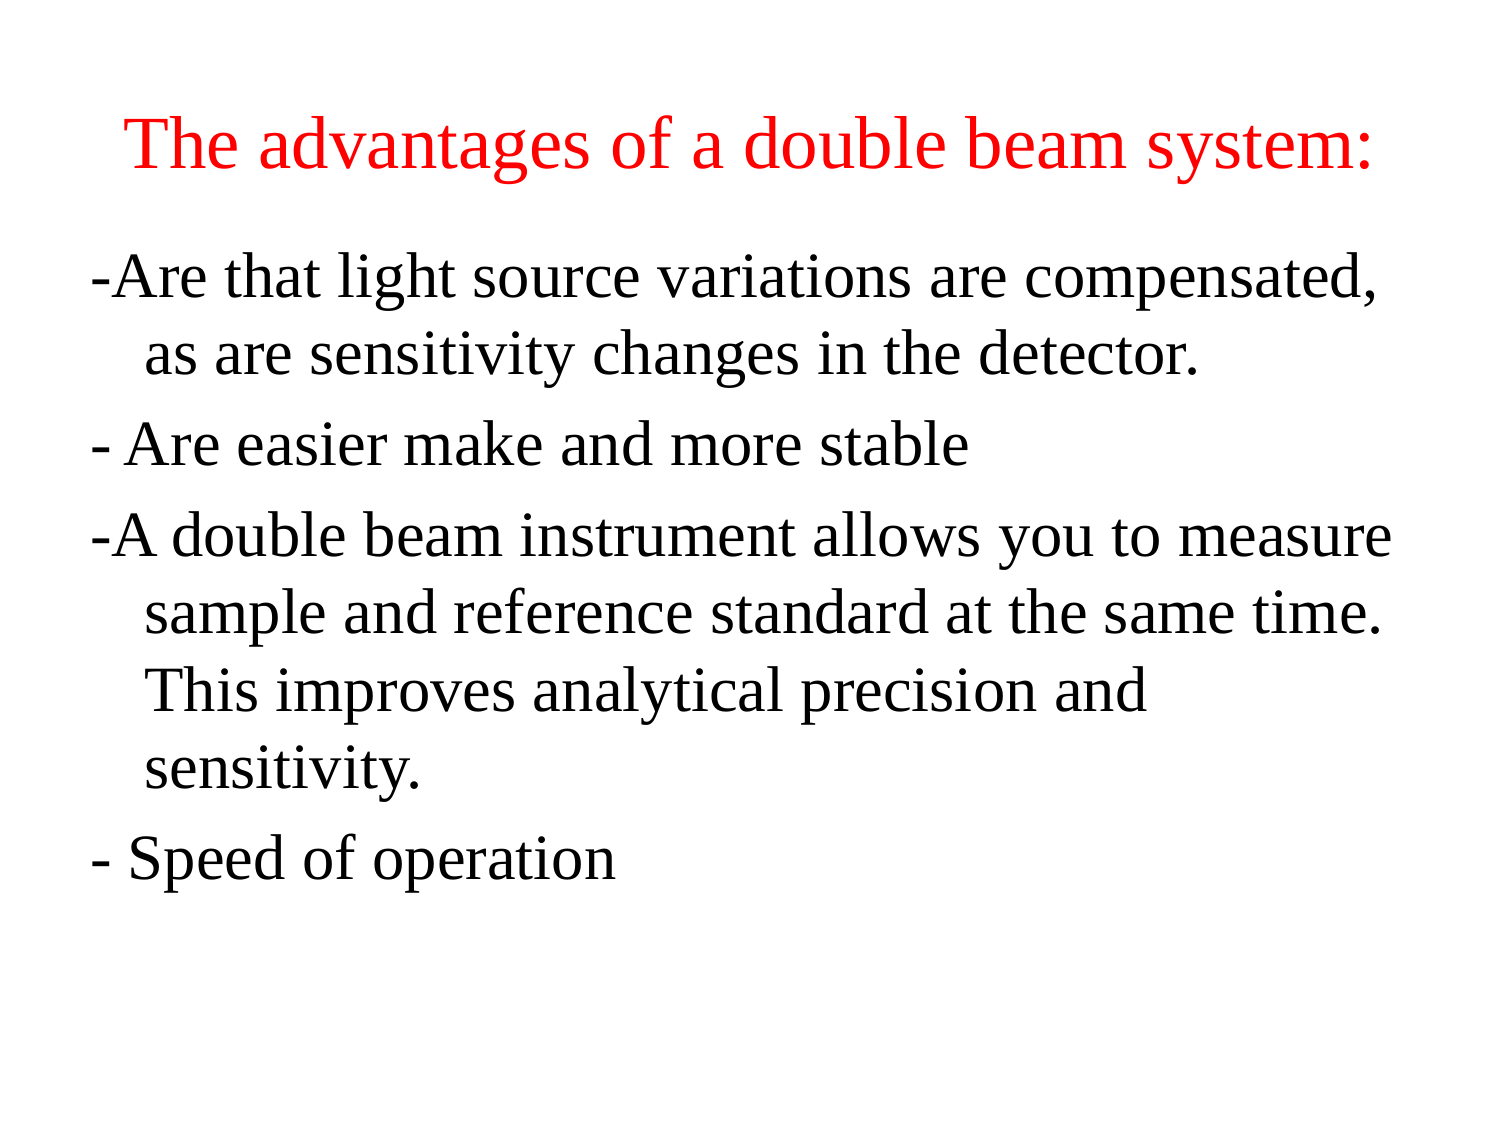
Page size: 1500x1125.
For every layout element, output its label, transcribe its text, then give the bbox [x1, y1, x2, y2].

title The advantages of a double beam system: [75, 45, 1425, 224]
list -Are that light source variations are compensated, as are sensitivity changes in the detector. - Are easier make and more stable -A double beam instrument allows you to measure sample and reference standard at the same time. This improves analytical precision and sensitivity. - Speed of operation [75, 224, 1425, 968]
